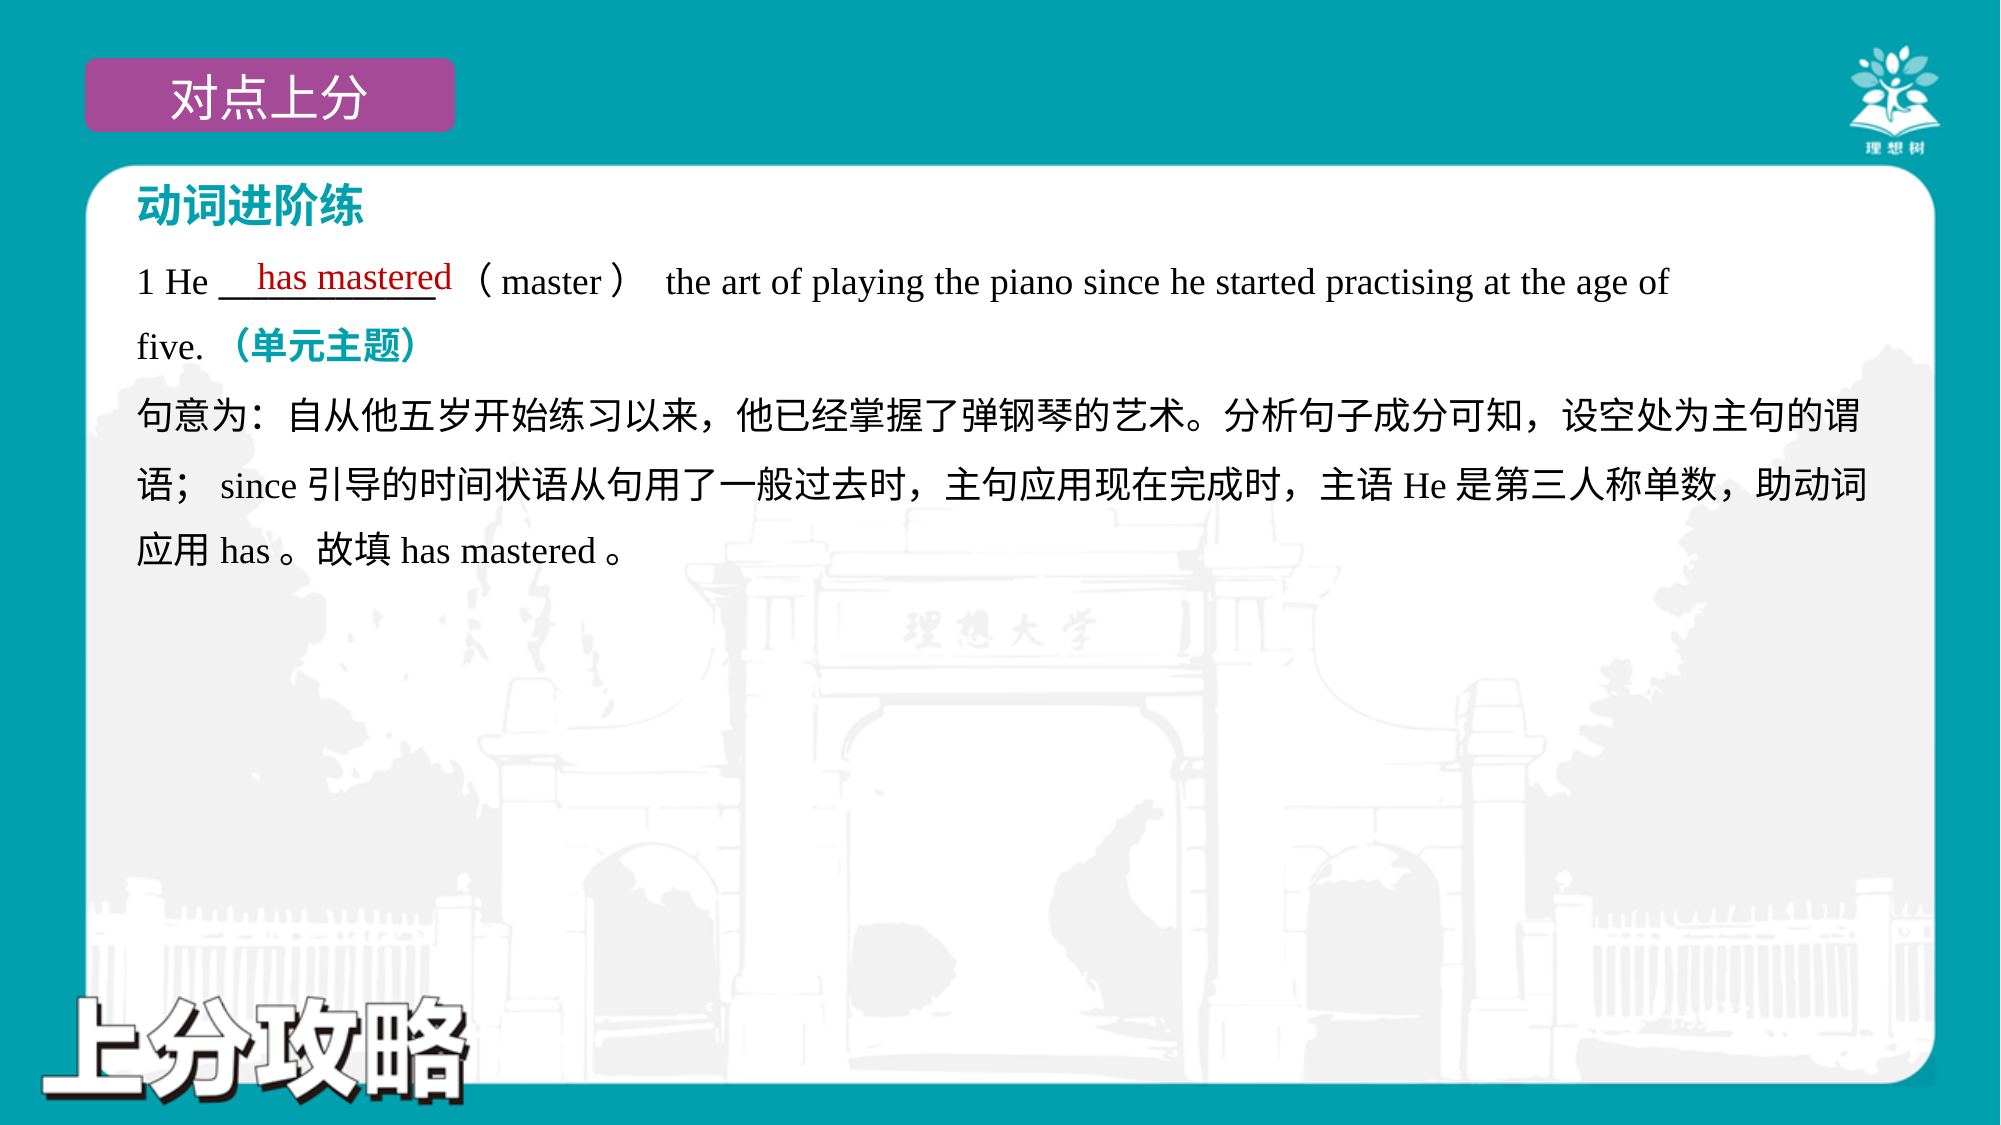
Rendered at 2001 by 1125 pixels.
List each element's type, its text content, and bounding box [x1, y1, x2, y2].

text_box 动词进阶练 [136, 176, 1865, 232]
text_box 句意为：自从他五岁开始练习以来，他已经掌握了弹钢琴的艺术。分析句子成分可知，设空处为主句的谓 语；since引导的时间状语从句用了一般过去时，主句应用现在完成时，主语He是第三人称单数，助动词 应用has。故填has mastered。 [136, 368, 1865, 564]
picture [0, 0, 2000, 1125]
text_box 1 He _____________ （master） the art of playing the piano since he started practising at the age of five.（单元主题） [136, 233, 1865, 361]
text_box has mastered [239, 228, 471, 289]
